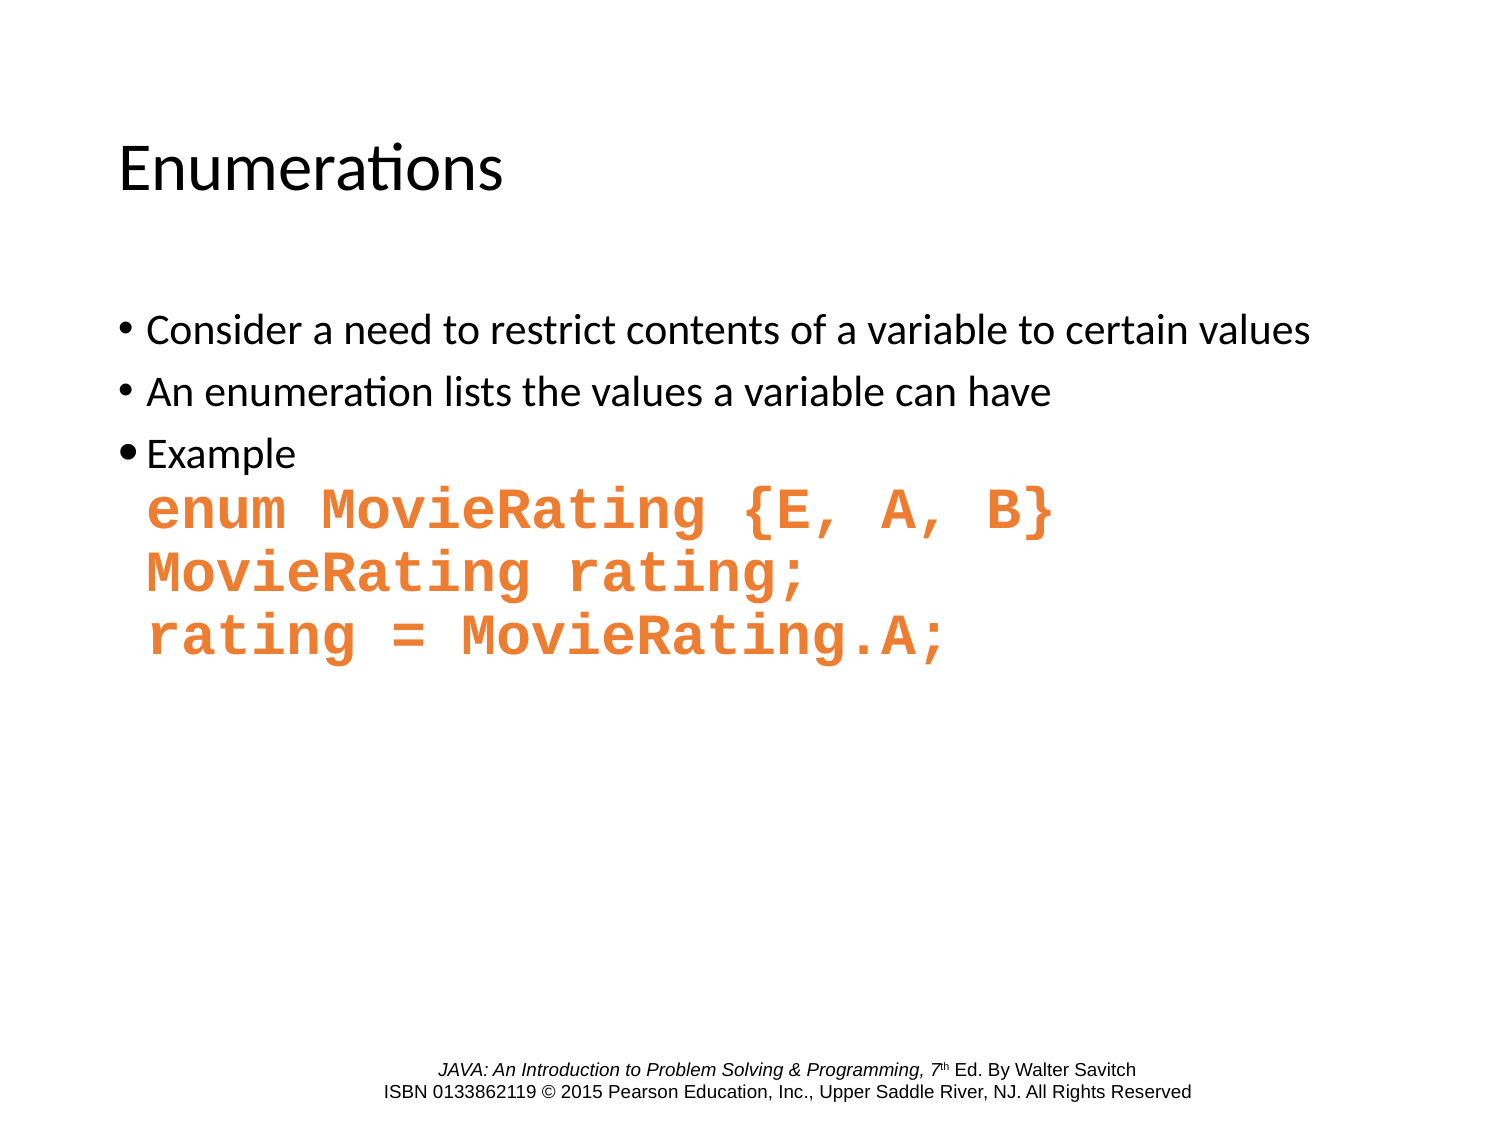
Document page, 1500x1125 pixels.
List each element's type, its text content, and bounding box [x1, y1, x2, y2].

title Enumerations [103, 59, 1397, 278]
list Consider a need to restrict contents of a variable to certain values An enumeration lists the values a variable can have Example enum MovieRating {E, A, B} MovieRating rating; rating = MovieRating.A; [103, 299, 1397, 1014]
